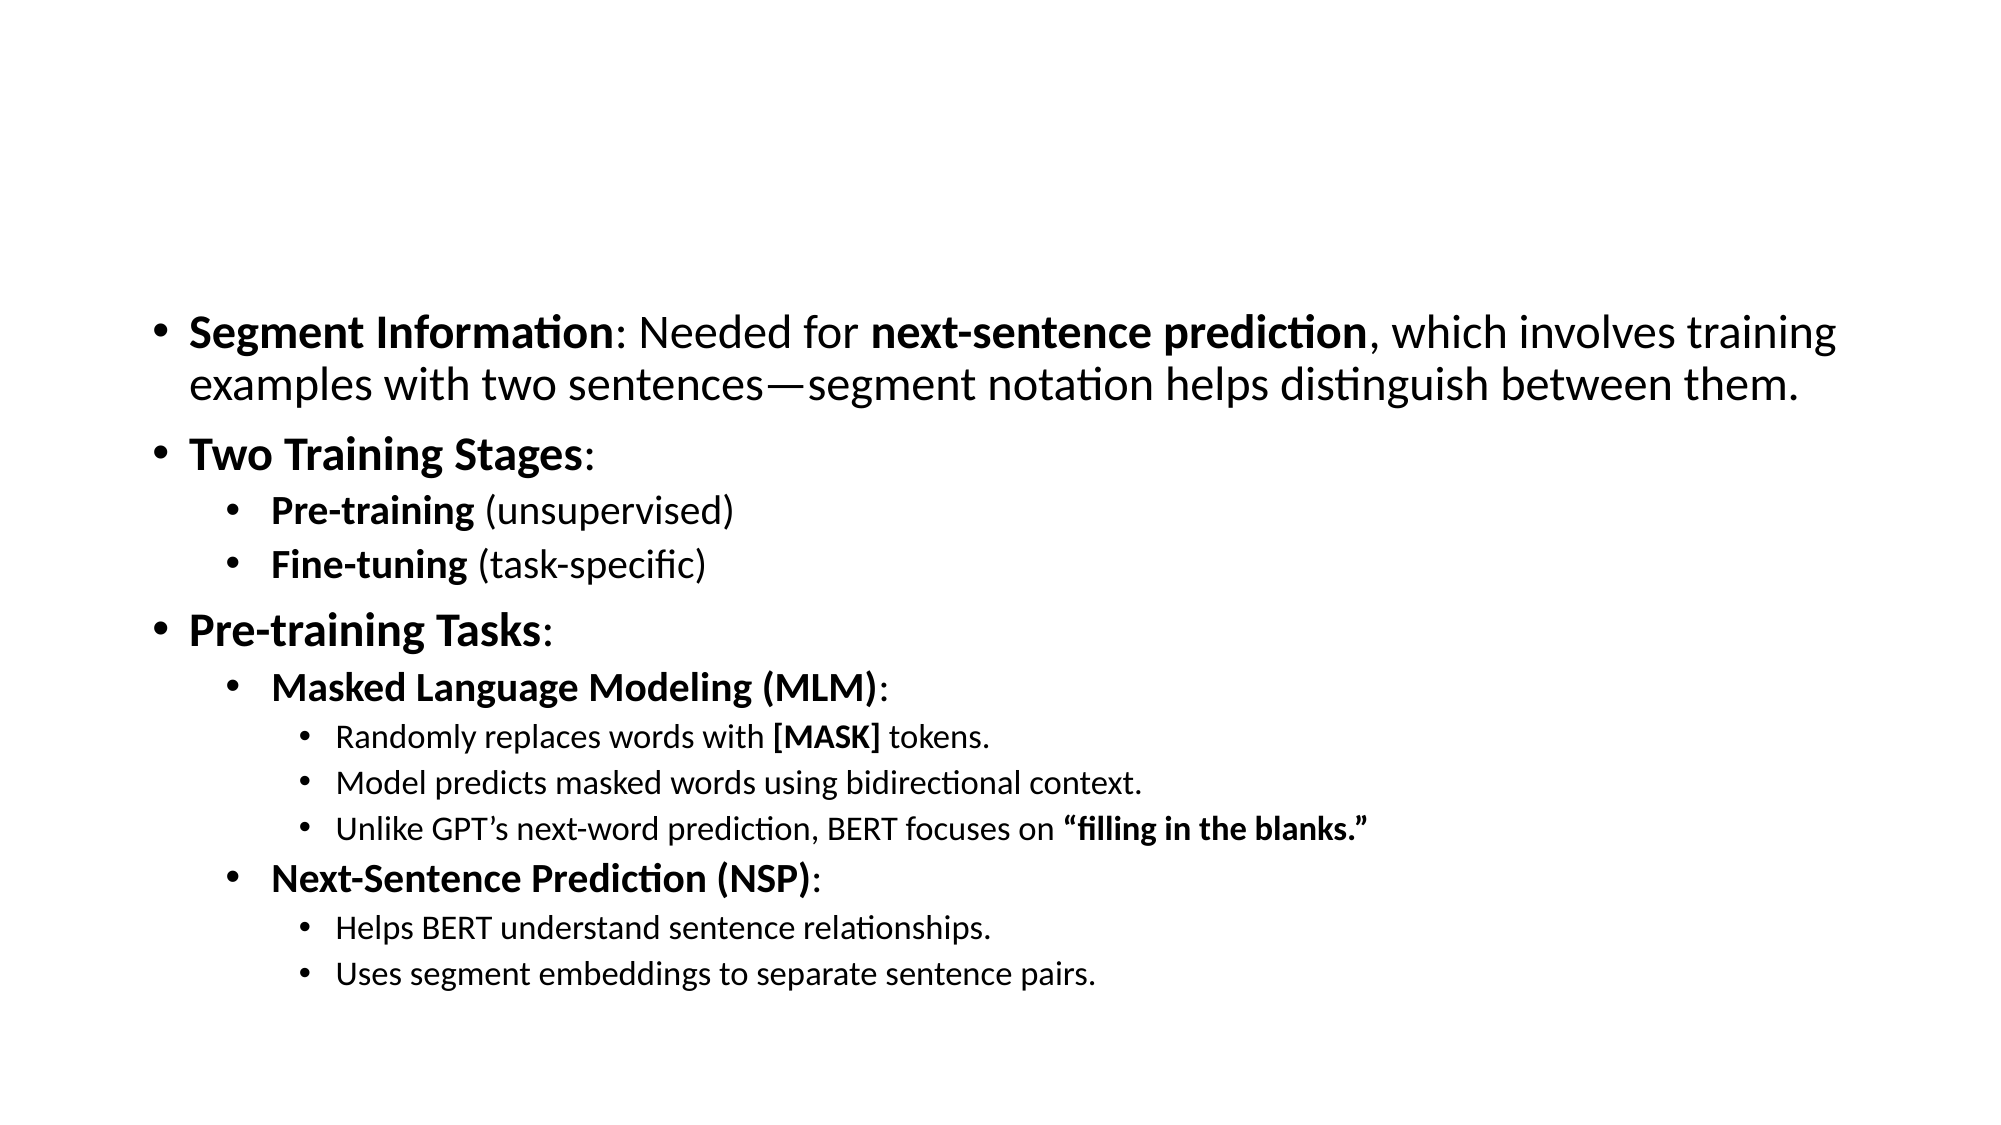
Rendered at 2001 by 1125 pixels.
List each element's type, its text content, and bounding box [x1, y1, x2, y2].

list Segment Information: Needed for next-sentence prediction, which involves training examples with two sentences—segment notation helps distinguish between them. Two Training Stages: Pre-training (unsupervised) Fine-tuning (task-specific) Pre-training Tasks: Masked Language Modeling (MLM): Randomly replaces words with [MASK] tokens. Model predicts masked words using bidirectional context. Unlike GPT’s next-word prediction, BERT focuses on “filling in the blanks.” Next-Sentence Prediction (NSP): Helps BERT understand sentence relationships. Uses segment embeddings to separate sentence pairs. [137, 299, 1863, 1014]
